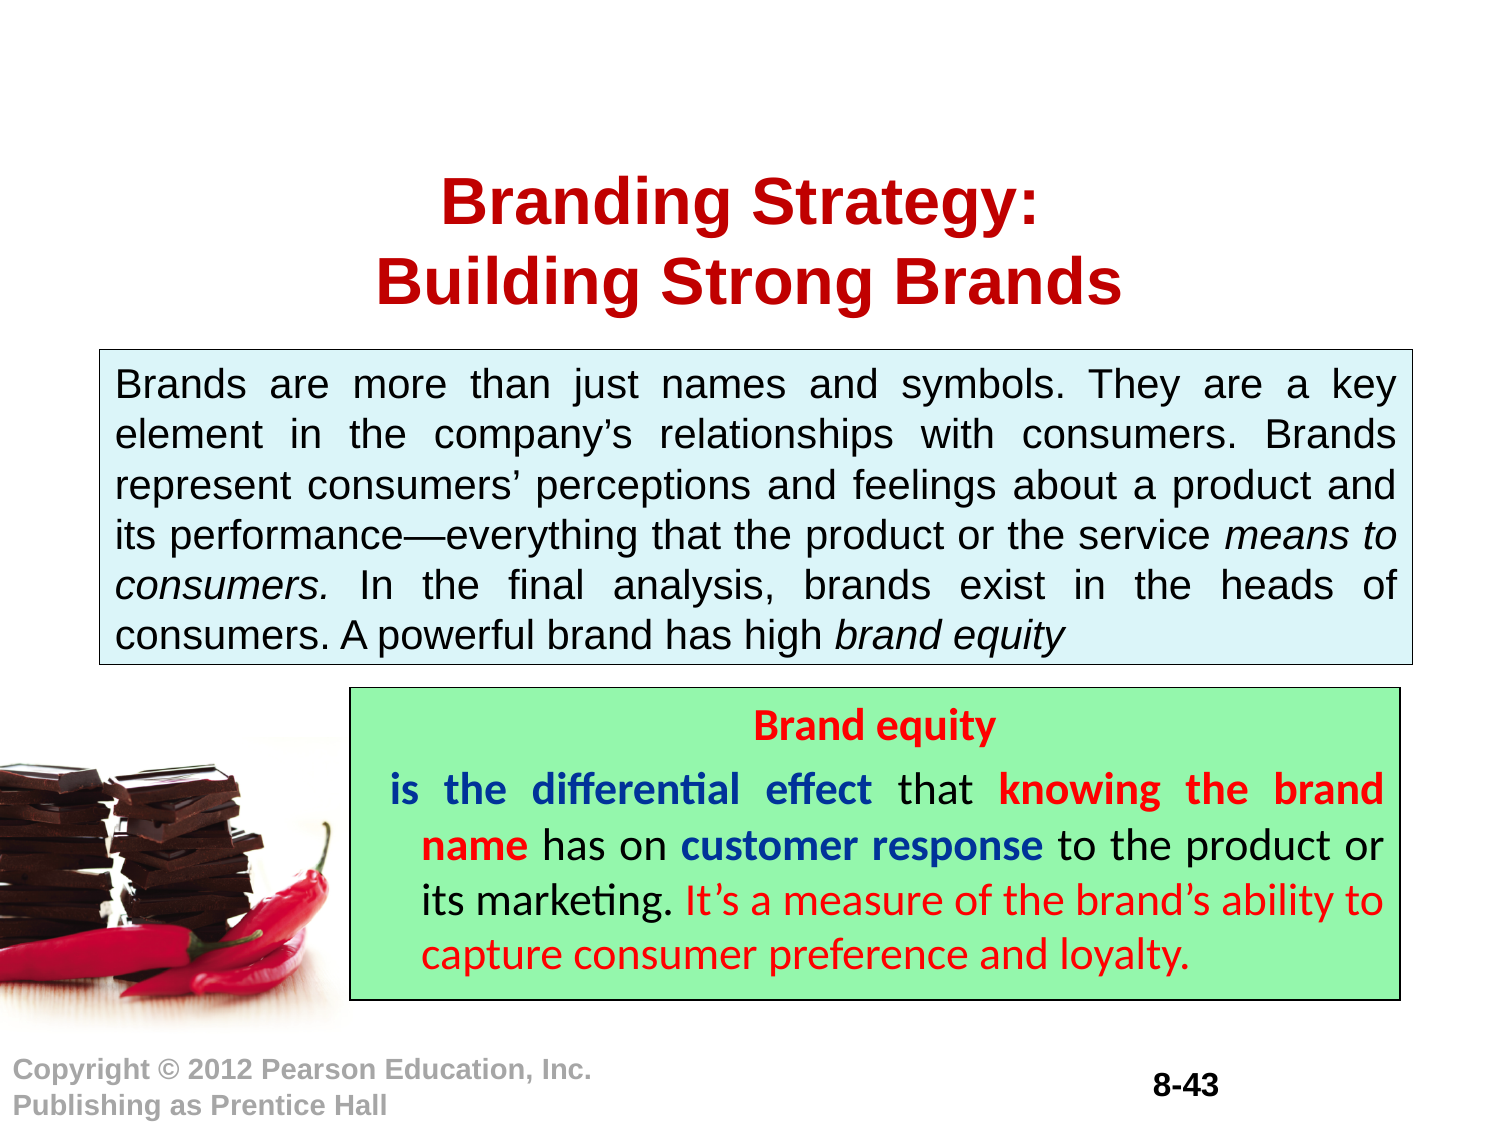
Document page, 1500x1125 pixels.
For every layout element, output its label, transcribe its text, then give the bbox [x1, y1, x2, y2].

list Brand equity is the differential effect that knowing the brand name has on customer response to the product or its marketing. It’s a measure of the brand’s ability to capture consumer preference and loyalty. [349, 687, 1401, 1001]
picture [0, 737, 361, 1038]
text_box Brands are more than just names and symbols. They are a key element in the company’s relationships with consumers. Brands represent consumers’ perceptions and feelings about a product and its performance—everything that the product or the service means to consumers. In the final analysis, brands exist in the heads of consumers. A powerful brand has high brand equity [99, 349, 1413, 665]
title Branding Strategy: Building Strong Brands [0, 149, 1500, 326]
